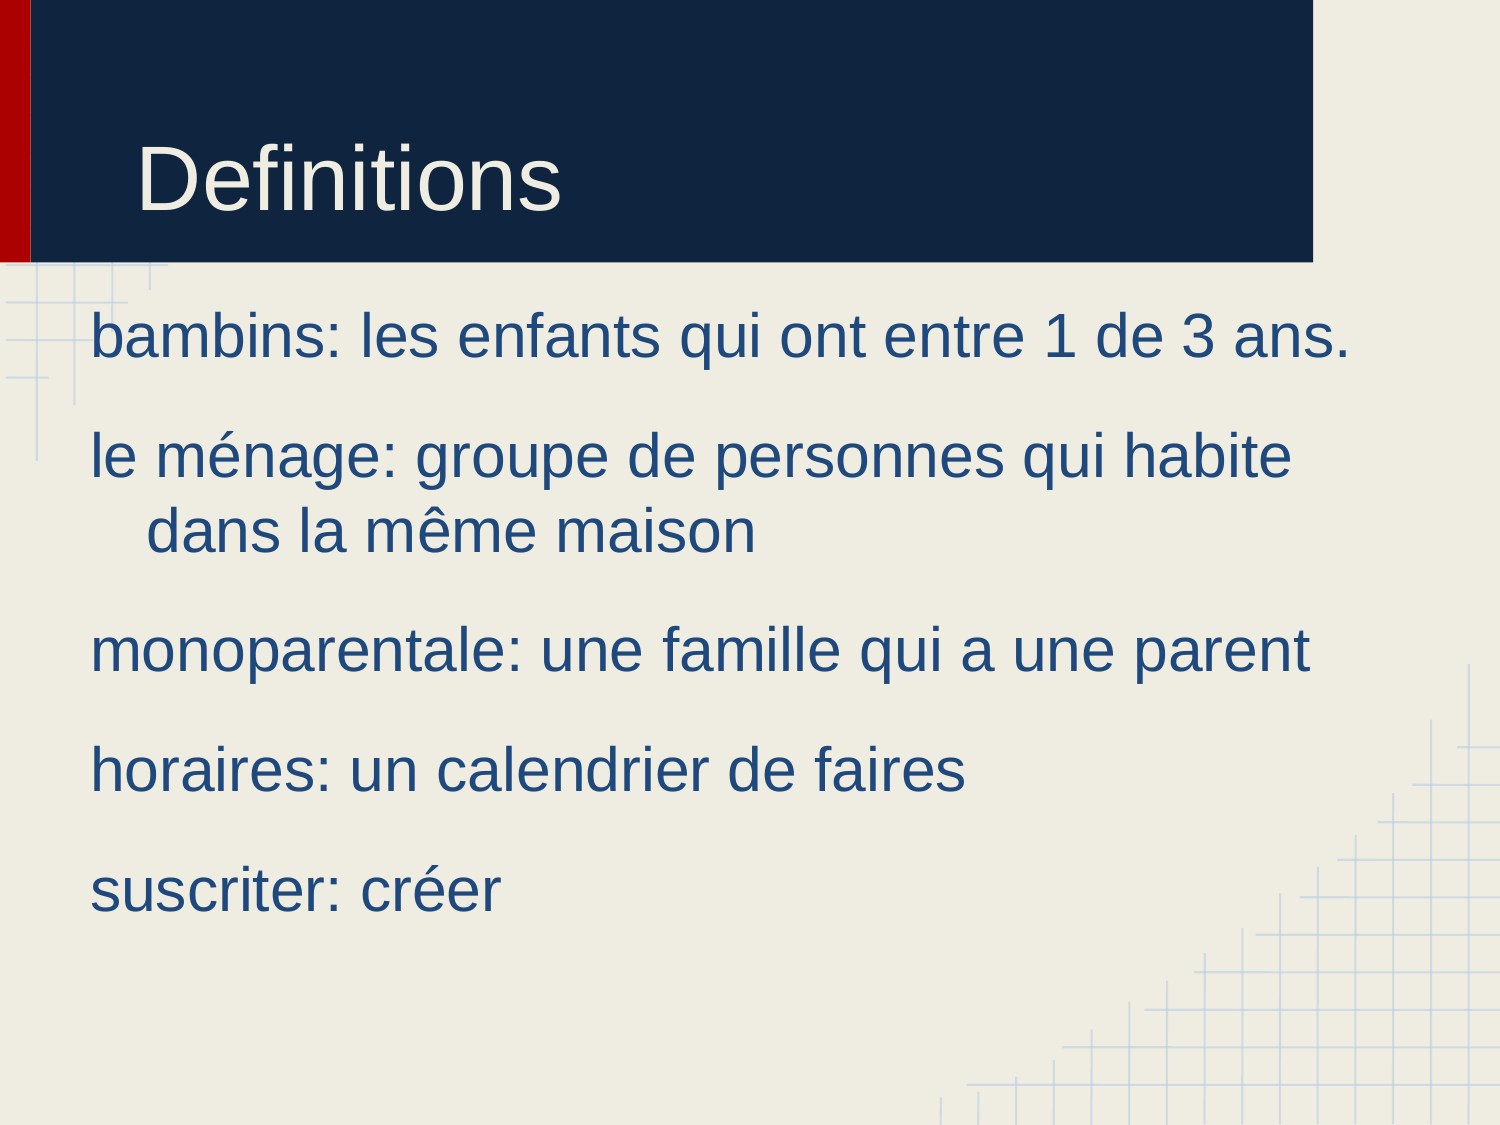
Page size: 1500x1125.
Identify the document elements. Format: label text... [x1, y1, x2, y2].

list bambins: les enfants qui ont entre 1 de 3 ans. le ménage: groupe de personnes qui habite dans la même maison monoparentale: une famille qui a une parent horaires: un calendrier de faires suscriter: créer [75, 279, 1425, 1074]
title Definitions [75, 22, 1276, 244]
